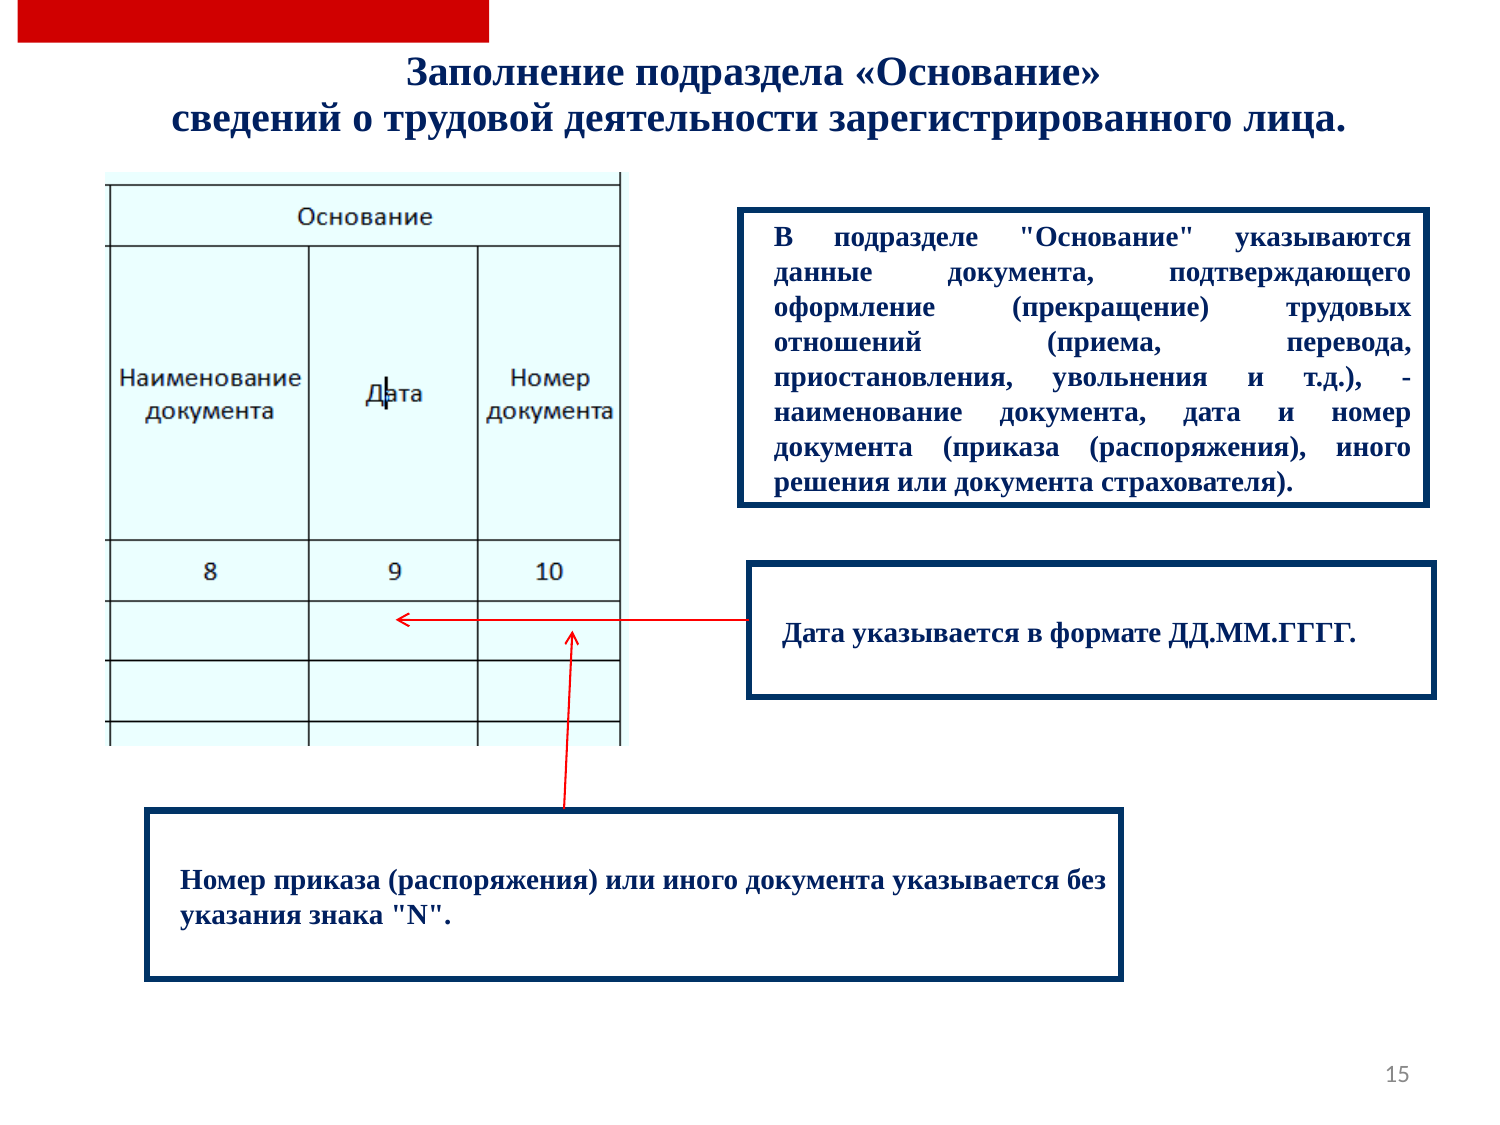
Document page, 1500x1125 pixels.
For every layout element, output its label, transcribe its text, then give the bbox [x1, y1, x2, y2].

text_box [16, 0, 491, 45]
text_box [563, 630, 573, 810]
text_box Номер приказа (распоряжения) или иного документа указывается без указания знака "N". [146, 810, 1122, 980]
picture [104, 172, 629, 747]
table_header Заполнение подраздела «Основание» сведений о трудовой деятельности зарегистрированного лица. [18, 7, 1500, 148]
slide_number 15 [1074, 1042, 1425, 1103]
text_box Дата указывается в формате ДД.ММ.ГГГГ. [748, 563, 1434, 698]
text_box В подразделе "Основание" указываются данные документа, подтверждающего оформление (прекращение) трудовых отношений (приема, перевода, приостановления, увольнения и т.д.), - наименование документа, дата и номер документа (приказа (распоряжения), иного решения или документа страхователя). [740, 210, 1427, 506]
